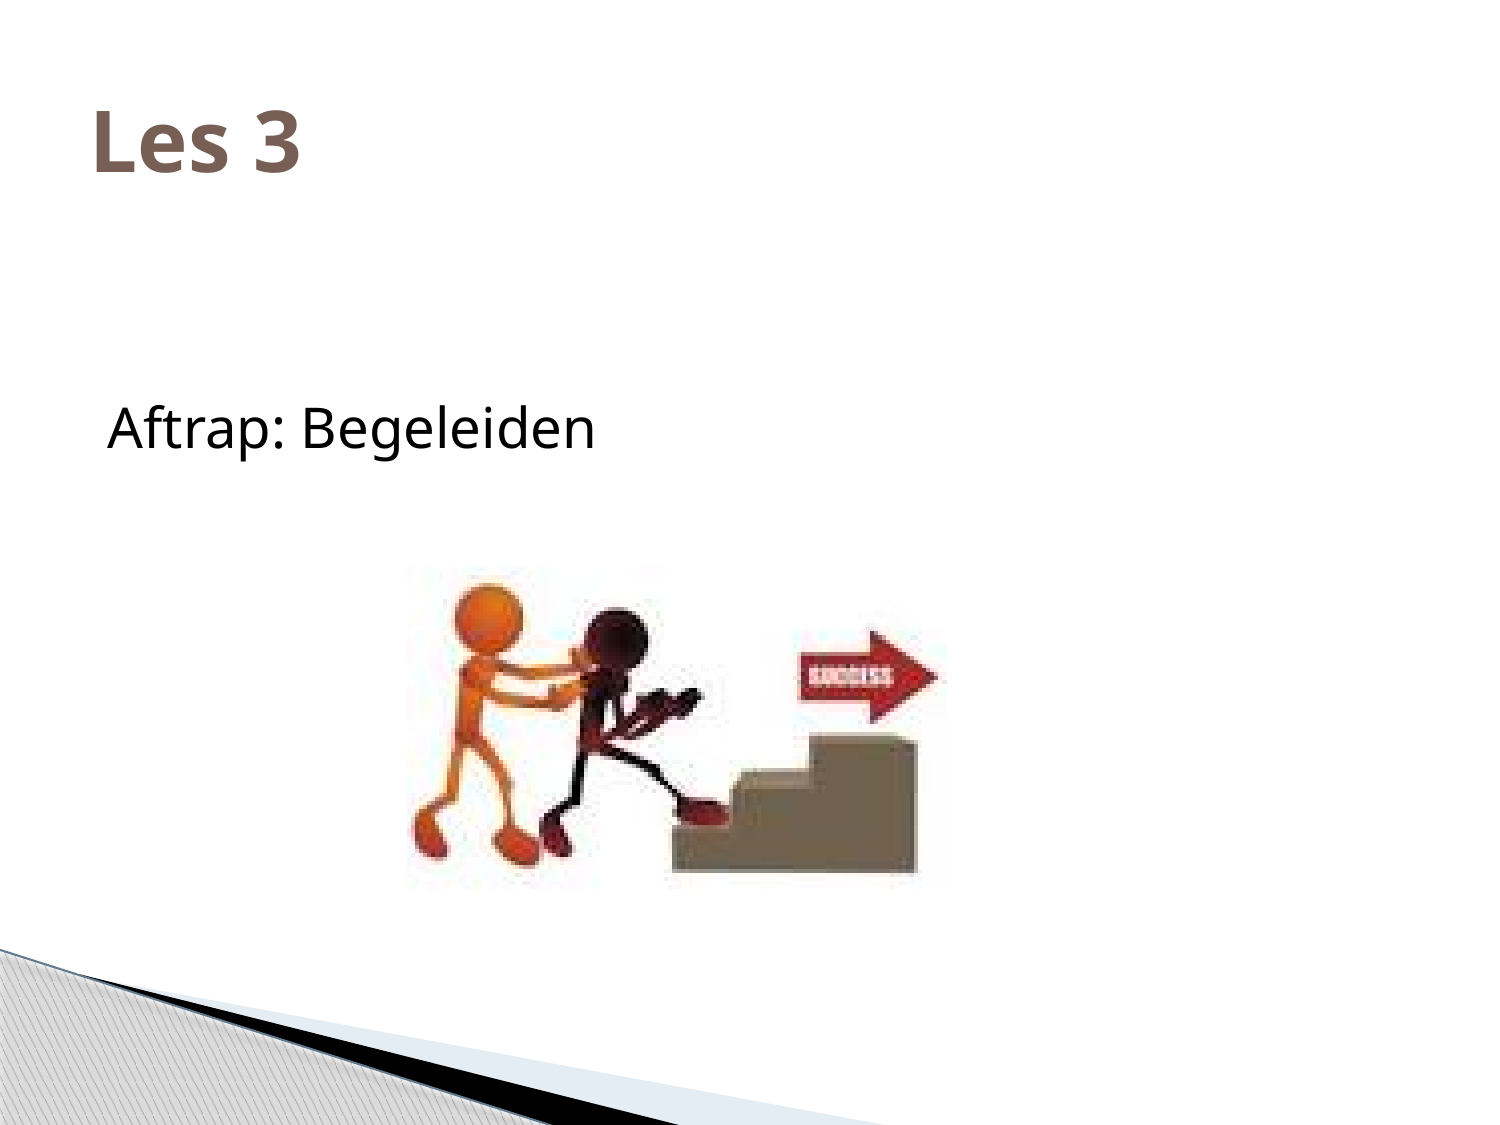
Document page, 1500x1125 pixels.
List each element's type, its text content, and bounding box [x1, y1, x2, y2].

title Les 3 [75, 45, 1425, 233]
picture [407, 503, 947, 915]
list Aftrap: Begeleiden [75, 385, 1425, 986]
